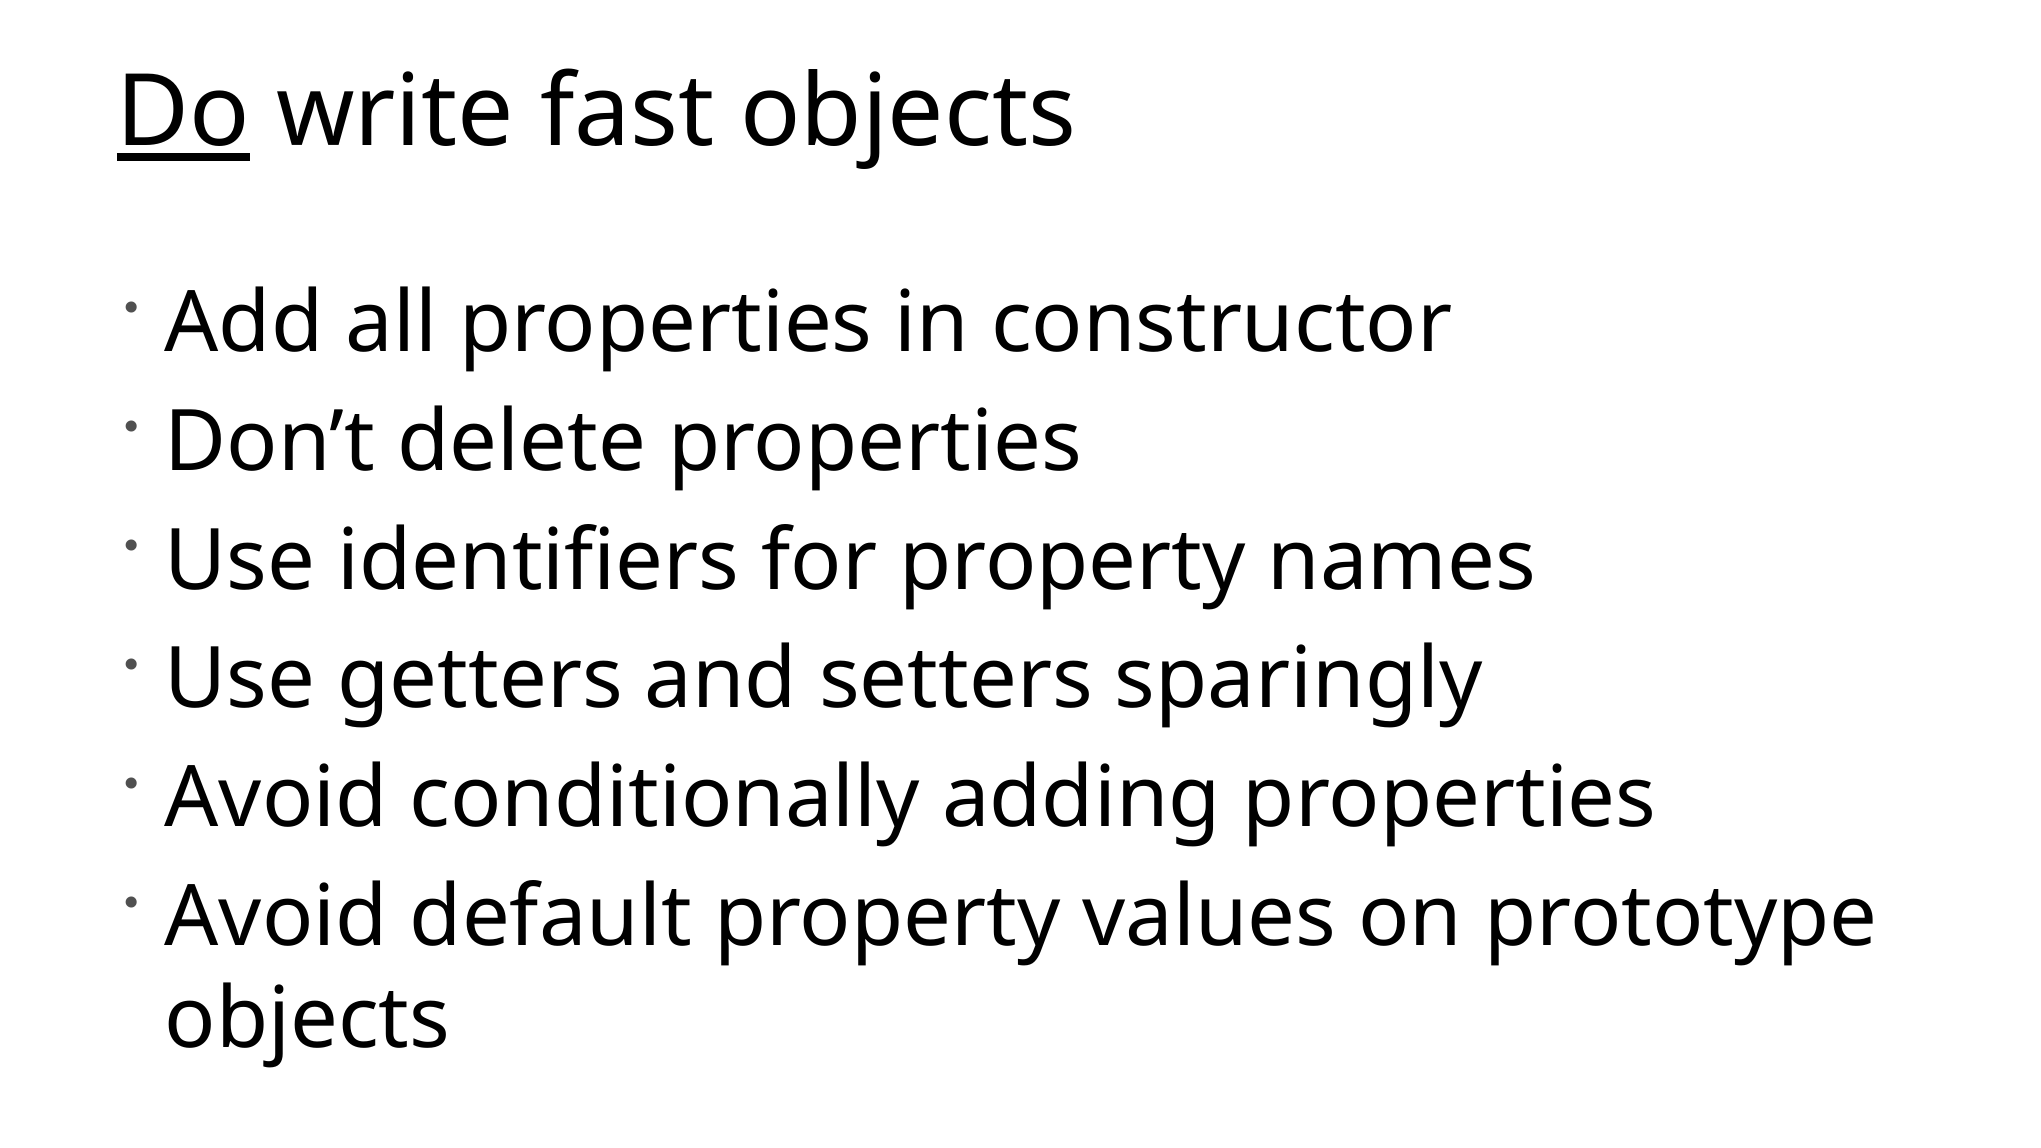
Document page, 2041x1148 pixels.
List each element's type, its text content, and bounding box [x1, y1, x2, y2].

list Add all properties in constructor Don’t delete properties Use identifiers for property names Use getters and setters sparingly Avoid conditionally adding properties Avoid default property values on prototype objects [87, 242, 1953, 573]
title Do write fast objects [86, 38, 1953, 150]
